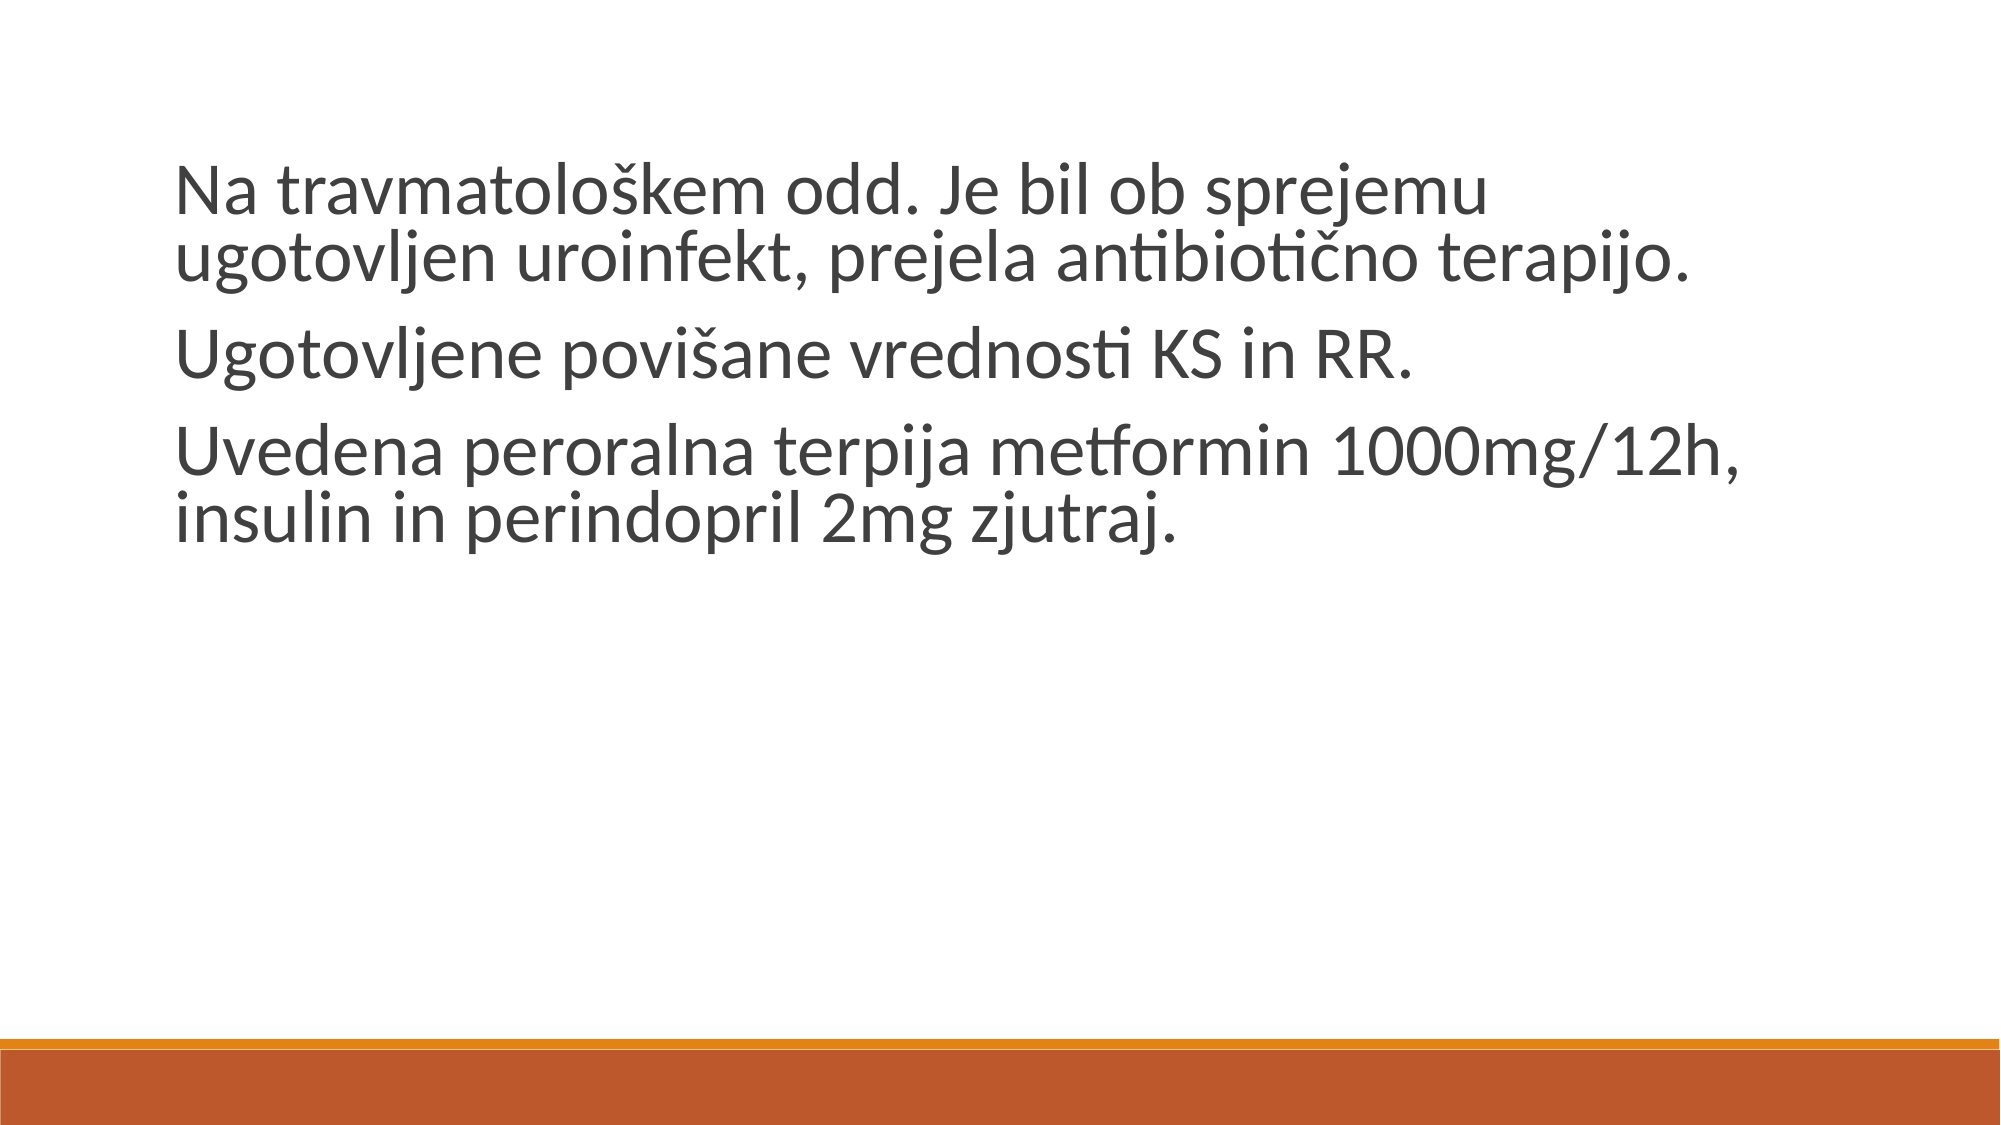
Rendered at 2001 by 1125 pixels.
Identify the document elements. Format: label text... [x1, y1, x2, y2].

title . [350, 47, 2000, 285]
list Na travmatološkem odd. Je bil ob sprejemu ugotovljen uroinfekt, prejela antibiotično terapijo. Ugotovljene povišane vrednosti KS in RR. Uvedena peroralna terpija metformin 1000mg/12h, insulin in perindopril 2mg zjutraj. [174, 152, 1825, 928]
